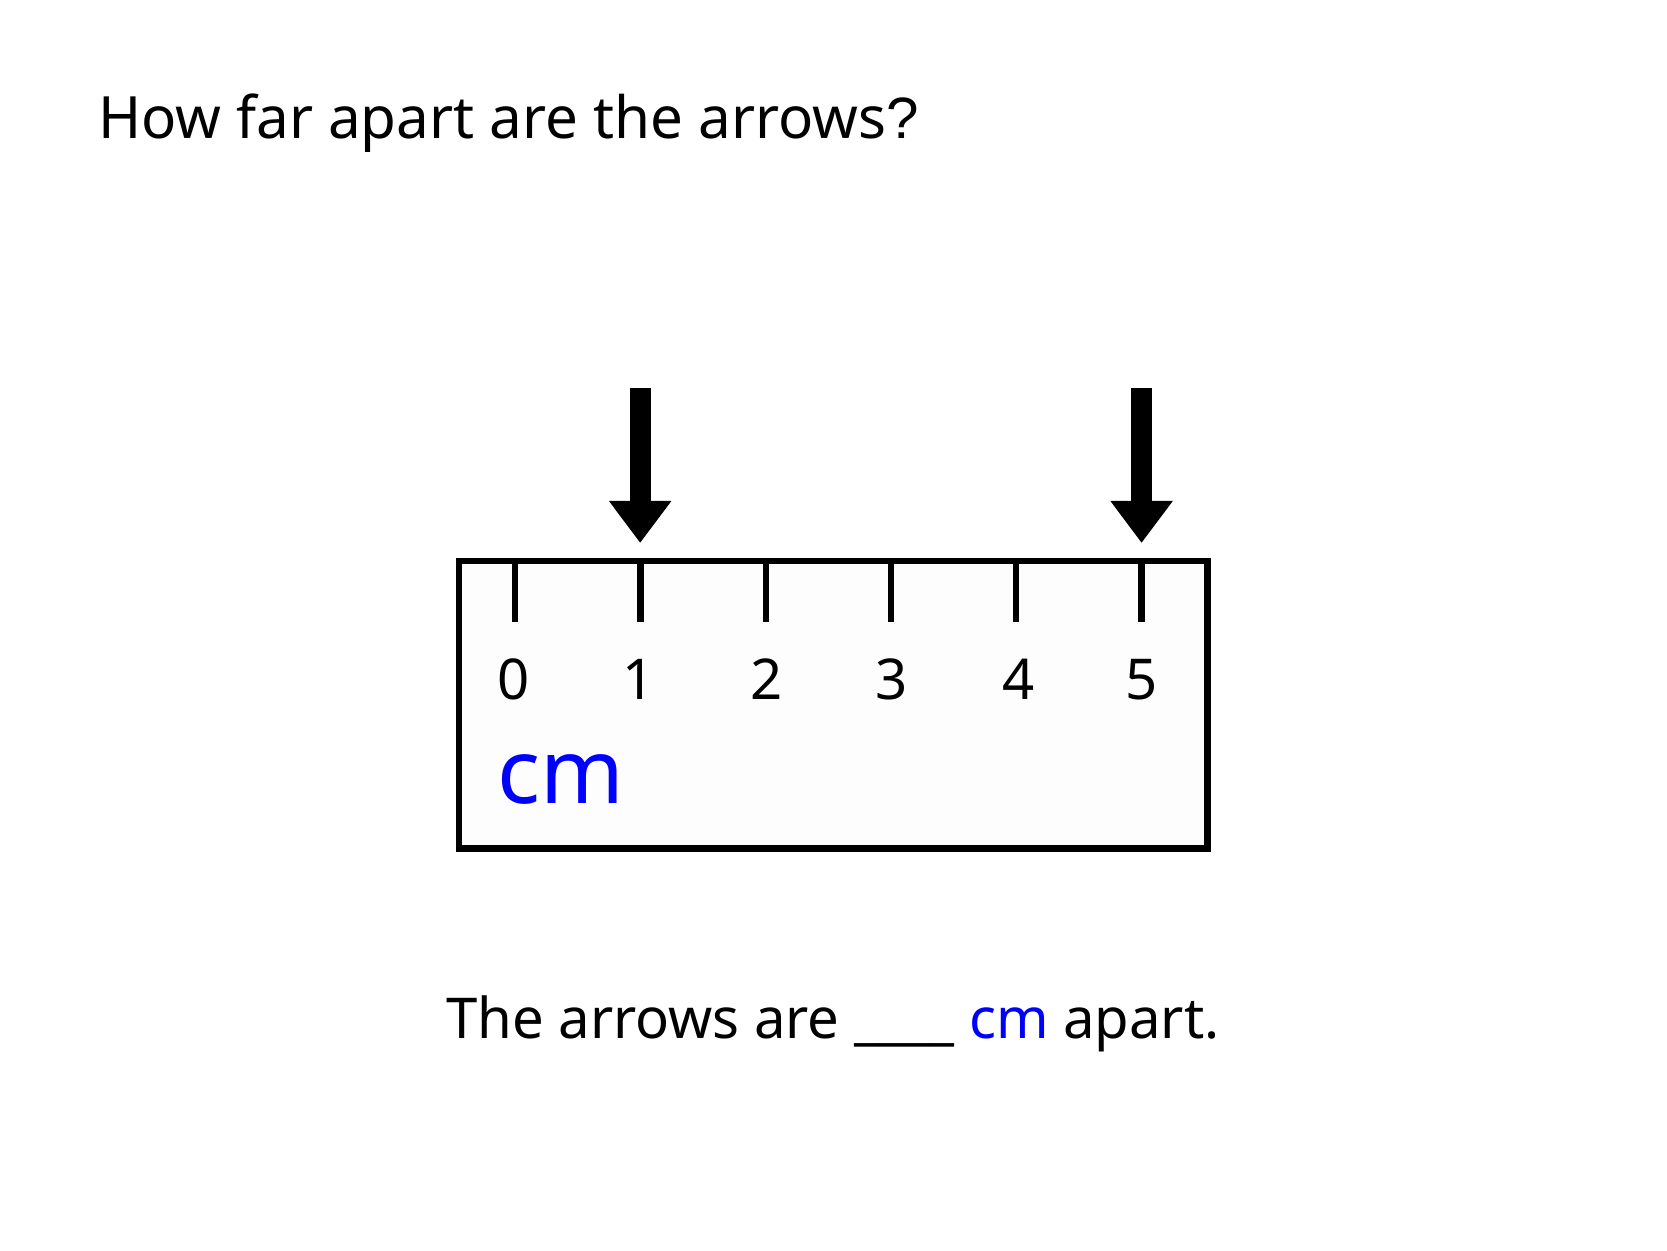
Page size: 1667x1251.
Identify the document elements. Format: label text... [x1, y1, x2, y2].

text_box The arrows are ____ cm apart. [394, 975, 1272, 1058]
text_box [458, 388, 1208, 849]
text_box How far apart are the arrows? [83, 72, 981, 158]
